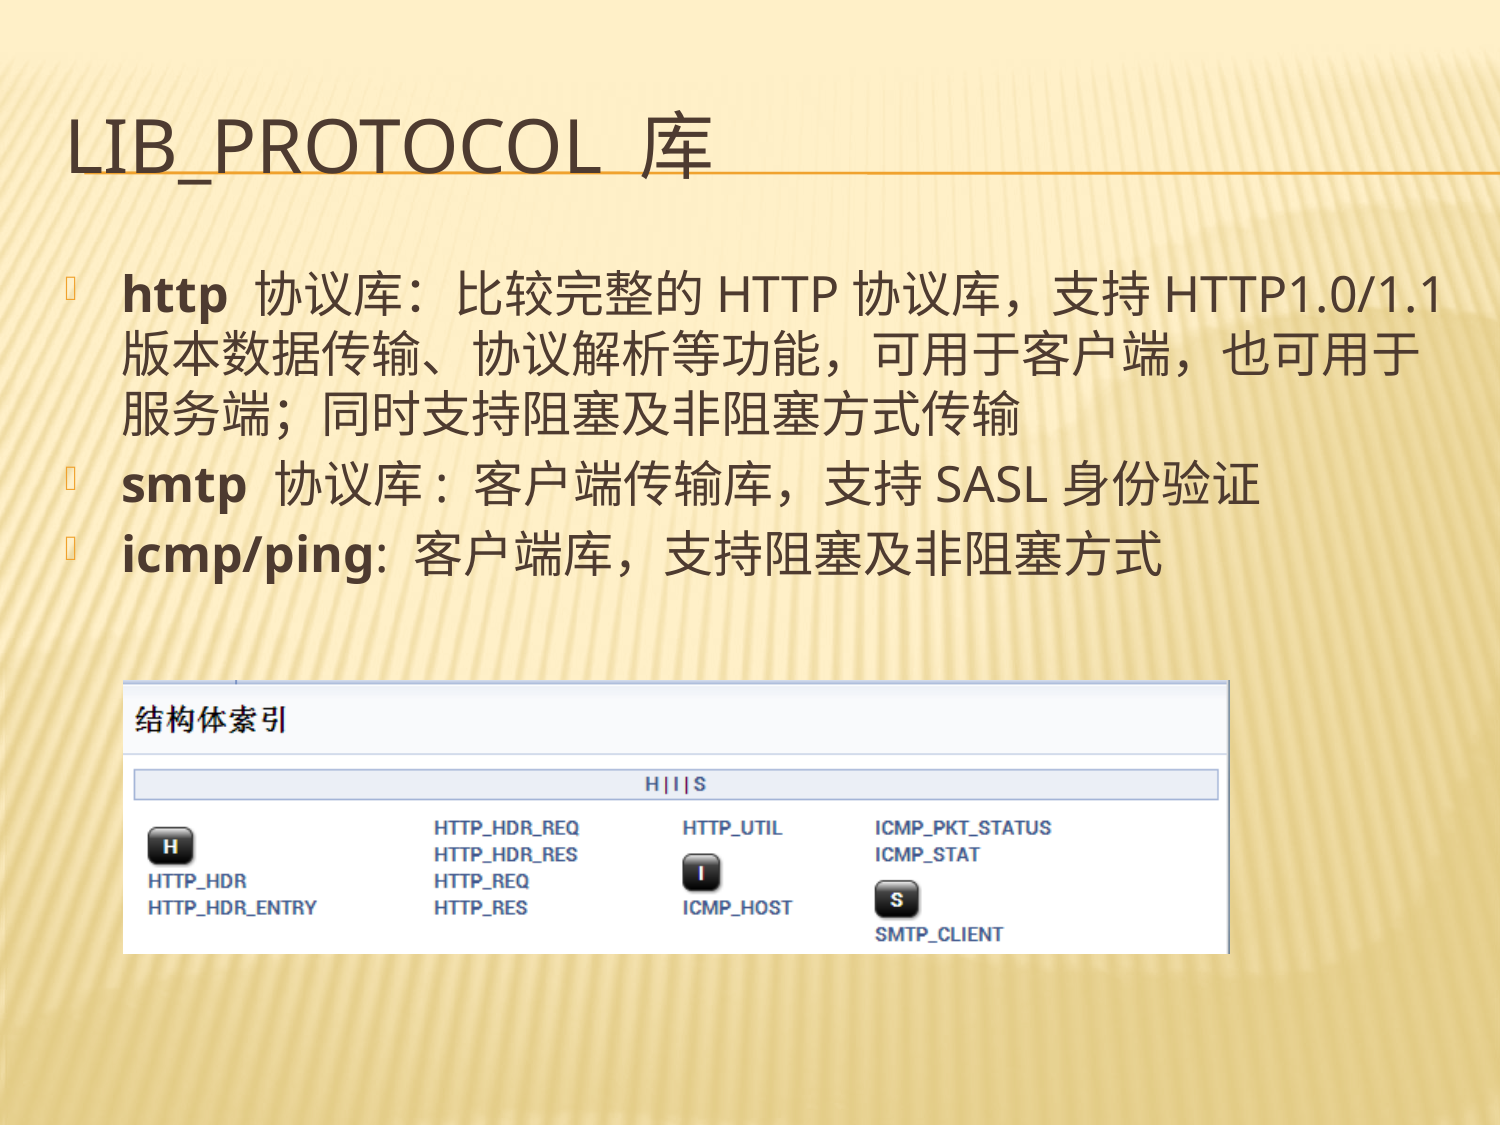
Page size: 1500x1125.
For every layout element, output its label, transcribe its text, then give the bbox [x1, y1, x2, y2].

list http 协议库：比较完整的HTTP协议库，支持HTTP1.0/1.1版本数据传输、协议解析等功能，可用于客户端，也可用于服务端；同时支持阻塞及非阻塞方式传输 smtp 协议库: 客户端传输库，支持SASL身份验证 icmp/ping: 客户端库，支持阻塞及非阻塞方式 [50, 254, 1475, 998]
title lib_protocol 库 [50, 75, 1475, 213]
picture [123, 680, 1231, 955]
